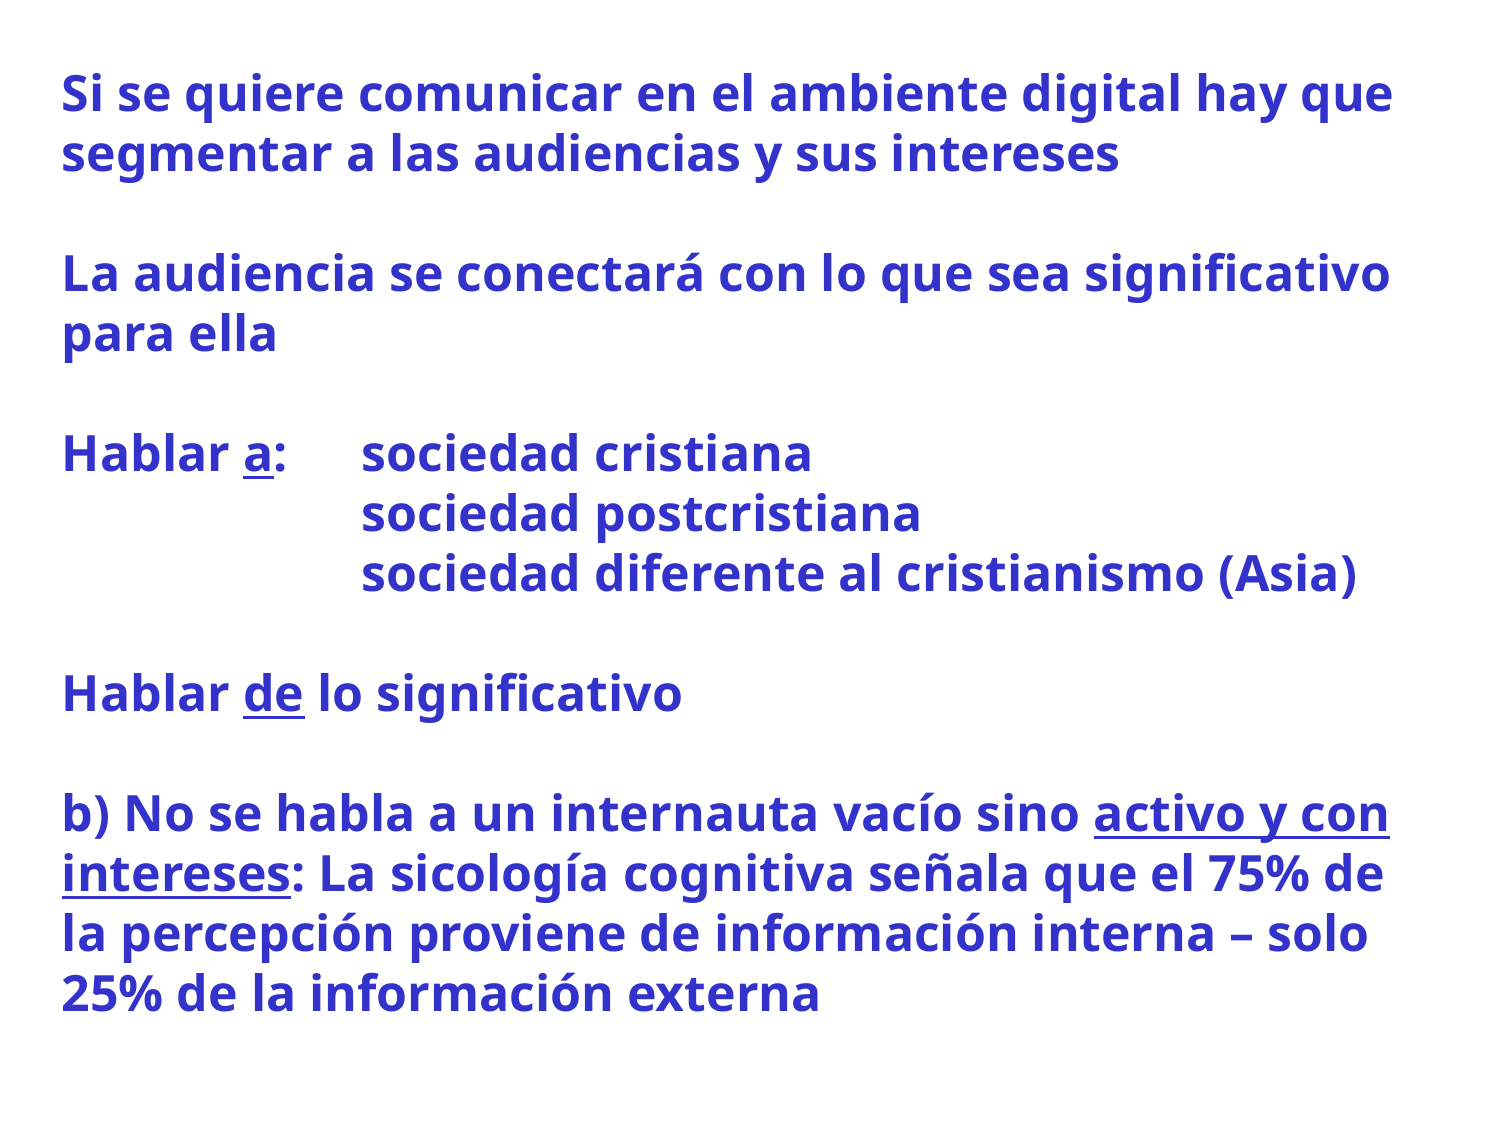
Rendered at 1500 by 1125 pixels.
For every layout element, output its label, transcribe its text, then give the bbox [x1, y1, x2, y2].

text_box Si se quiere comunicar en el ambiente digital hay que segmentar a las audiencias y sus intereses La audiencia se conectará con lo que sea significativo para ella Hablar a: sociedad cristiana sociedad postcristiana sociedad diferente al cristianismo (Asia) Hablar de lo significativo b) No se habla a un internauta vacío sino activo y con intereses: La sicología cognitiva señala que el 75% de la percepción proviene de información interna – solo 25% de la información externa [47, 54, 1453, 1030]
